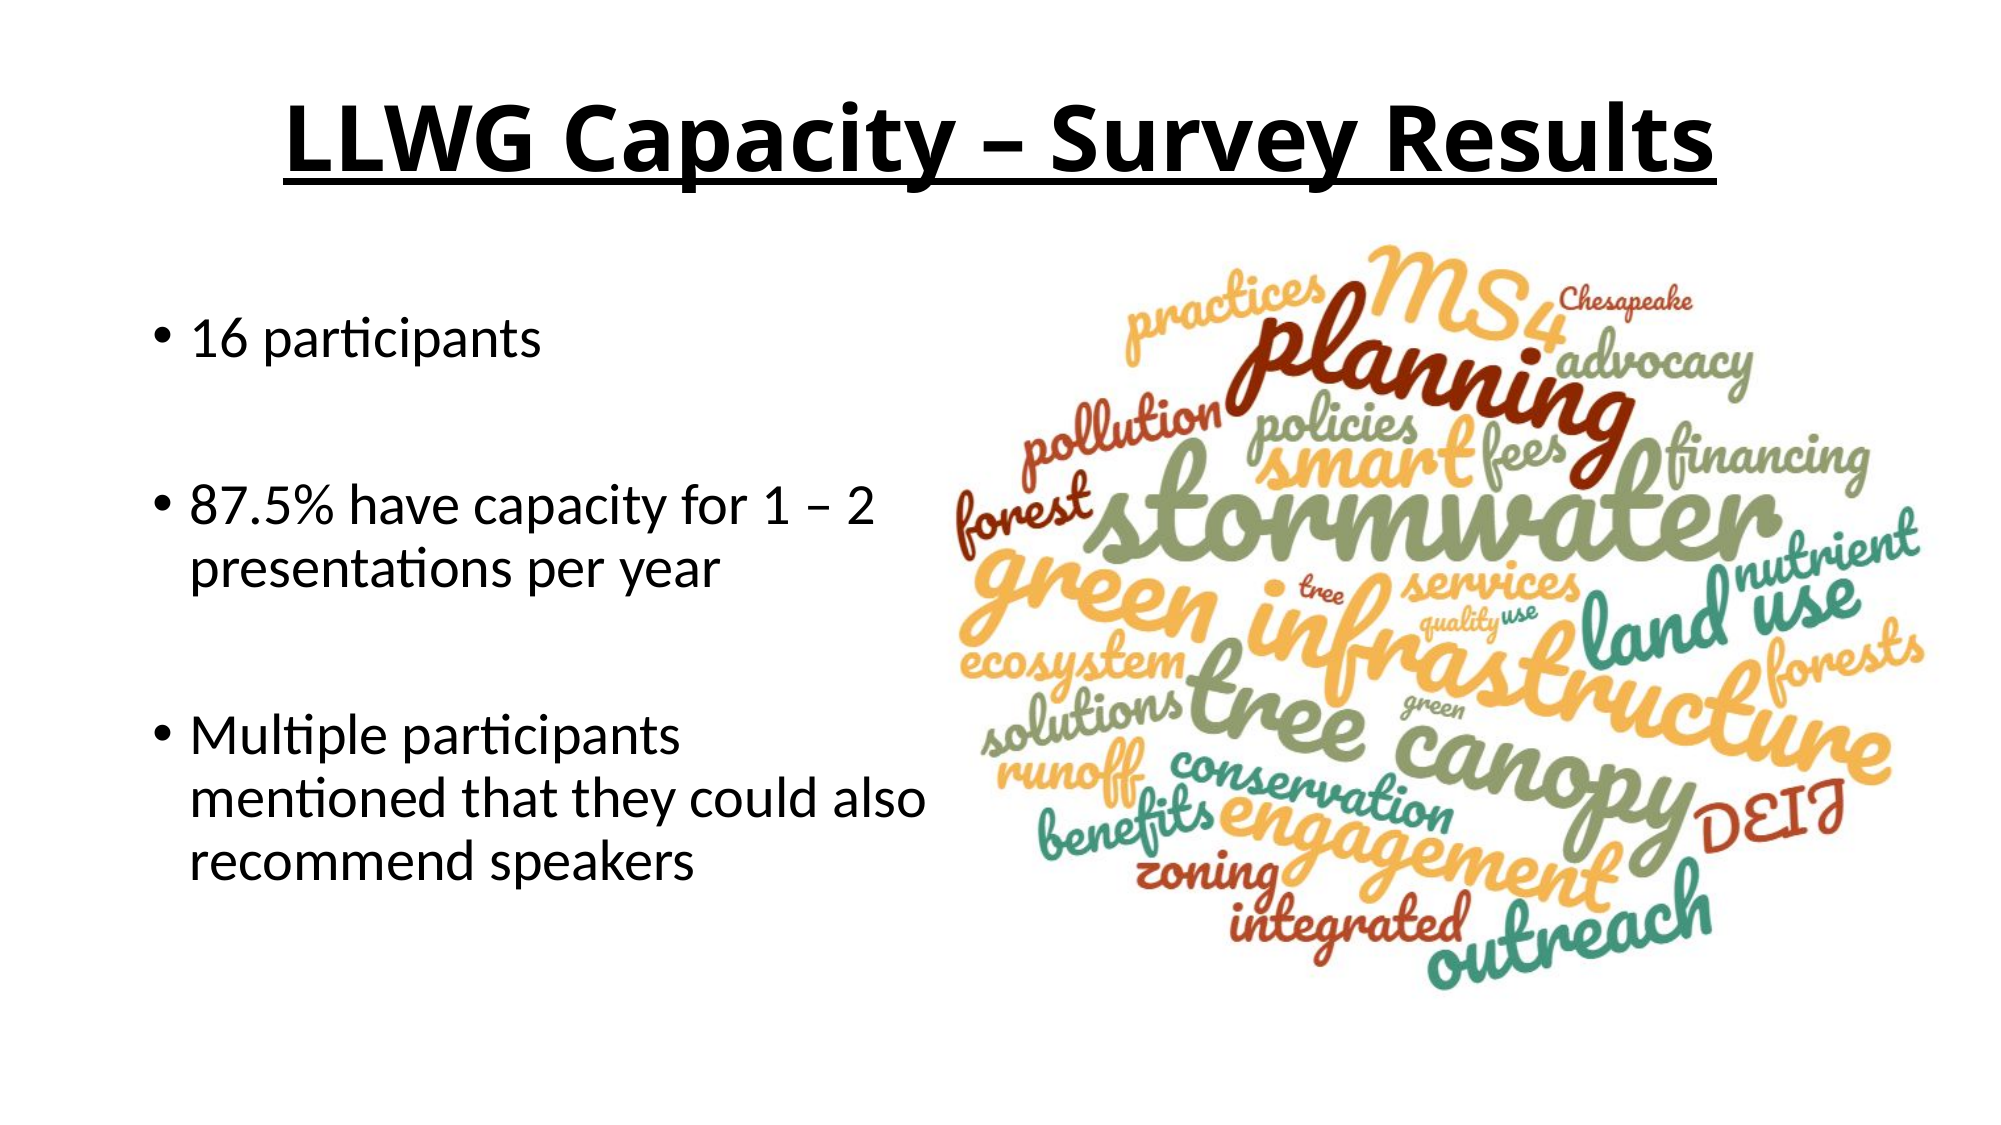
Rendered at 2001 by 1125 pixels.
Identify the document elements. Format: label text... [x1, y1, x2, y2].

text_box 16 participants 87.5% have capacity for 1 – 2 presentations per year Multiple participants mentioned that they could also recommend speakers [137, 299, 759, 1014]
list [759, 114, 2000, 1125]
title LLWG Capacity – Survey Results [137, 32, 1863, 251]
